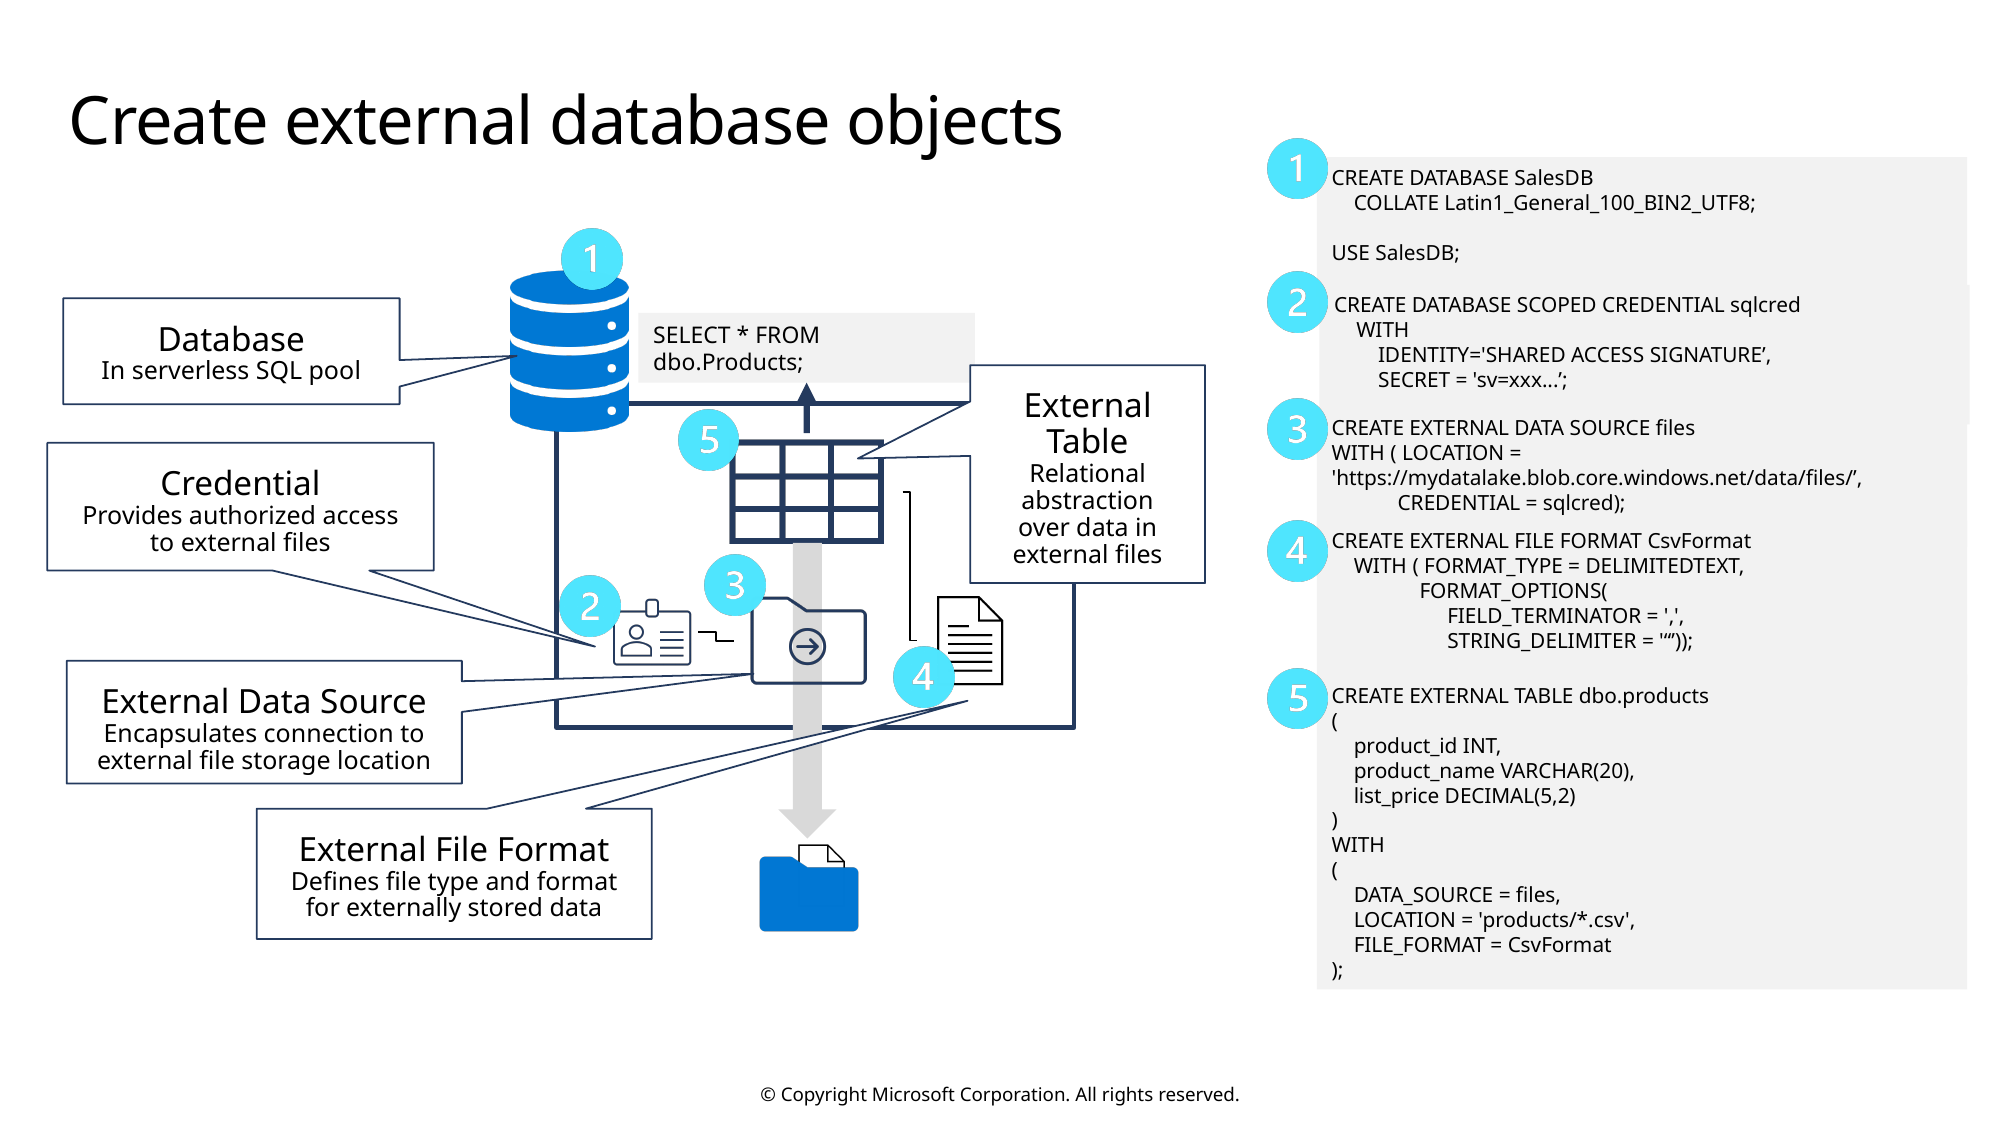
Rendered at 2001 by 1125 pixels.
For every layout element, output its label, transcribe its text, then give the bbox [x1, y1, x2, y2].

picture [1258, 390, 1337, 468]
text_box External File Format Defines file type and format for externally stored data [255, 807, 467, 940]
text_box External Data Source Encapsulates connection to external file storage location [65, 659, 467, 785]
text_box CREATE EXTERNAL TABLE dbo.products ( product_id INT, product_name VARCHAR(20), list_price DECIMAL(5,2) ) WITH ( DATA_SOURCE = files, LOCATION = 'products/*.csv', FILE_FORMAT = CsvFormat ); [1316, 674, 1968, 990]
text_box CREATE DATABASE SalesDB COLLATE Latin1_General_100_BIN2_UTF8; USE SalesDB; [1316, 157, 1968, 284]
picture [1258, 512, 1337, 590]
picture [1258, 659, 1337, 738]
picture [1258, 130, 1337, 208]
text_box Database In serverless SQL pool [62, 297, 467, 406]
text_box Credential Provides authorized access to external files [46, 441, 467, 618]
title Create external database objects [68, 72, 1930, 184]
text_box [467, 220, 1075, 959]
text_box CREATE EXTERNAL DATA SOURCE files WITH ( LOCATION = 'https://mydatalake.blob.core.windows.net/data/files/’, CREDENTIAL = sqlcred); [1316, 407, 1968, 520]
picture [1258, 263, 1337, 341]
text_box CREATE EXTERNAL FILE FORMAT CsvFormat WITH ( FORMAT_TYPE = DELIMITEDTEXT, FORMAT_OPTIONS( FIELD_TERMINATOR = ',', STRING_DELIMITER = '“’)); [1316, 520, 1968, 674]
text_box External Table Relational abstraction over data in external files [1075, 364, 1206, 584]
text_box CREATE DATABASE SCOPED CREDENTIAL sqlcred WITH IDENTITY='SHARED ACCESS SIGNATURE’, SECRET = 'sv=xxx...’; [1319, 284, 1970, 425]
